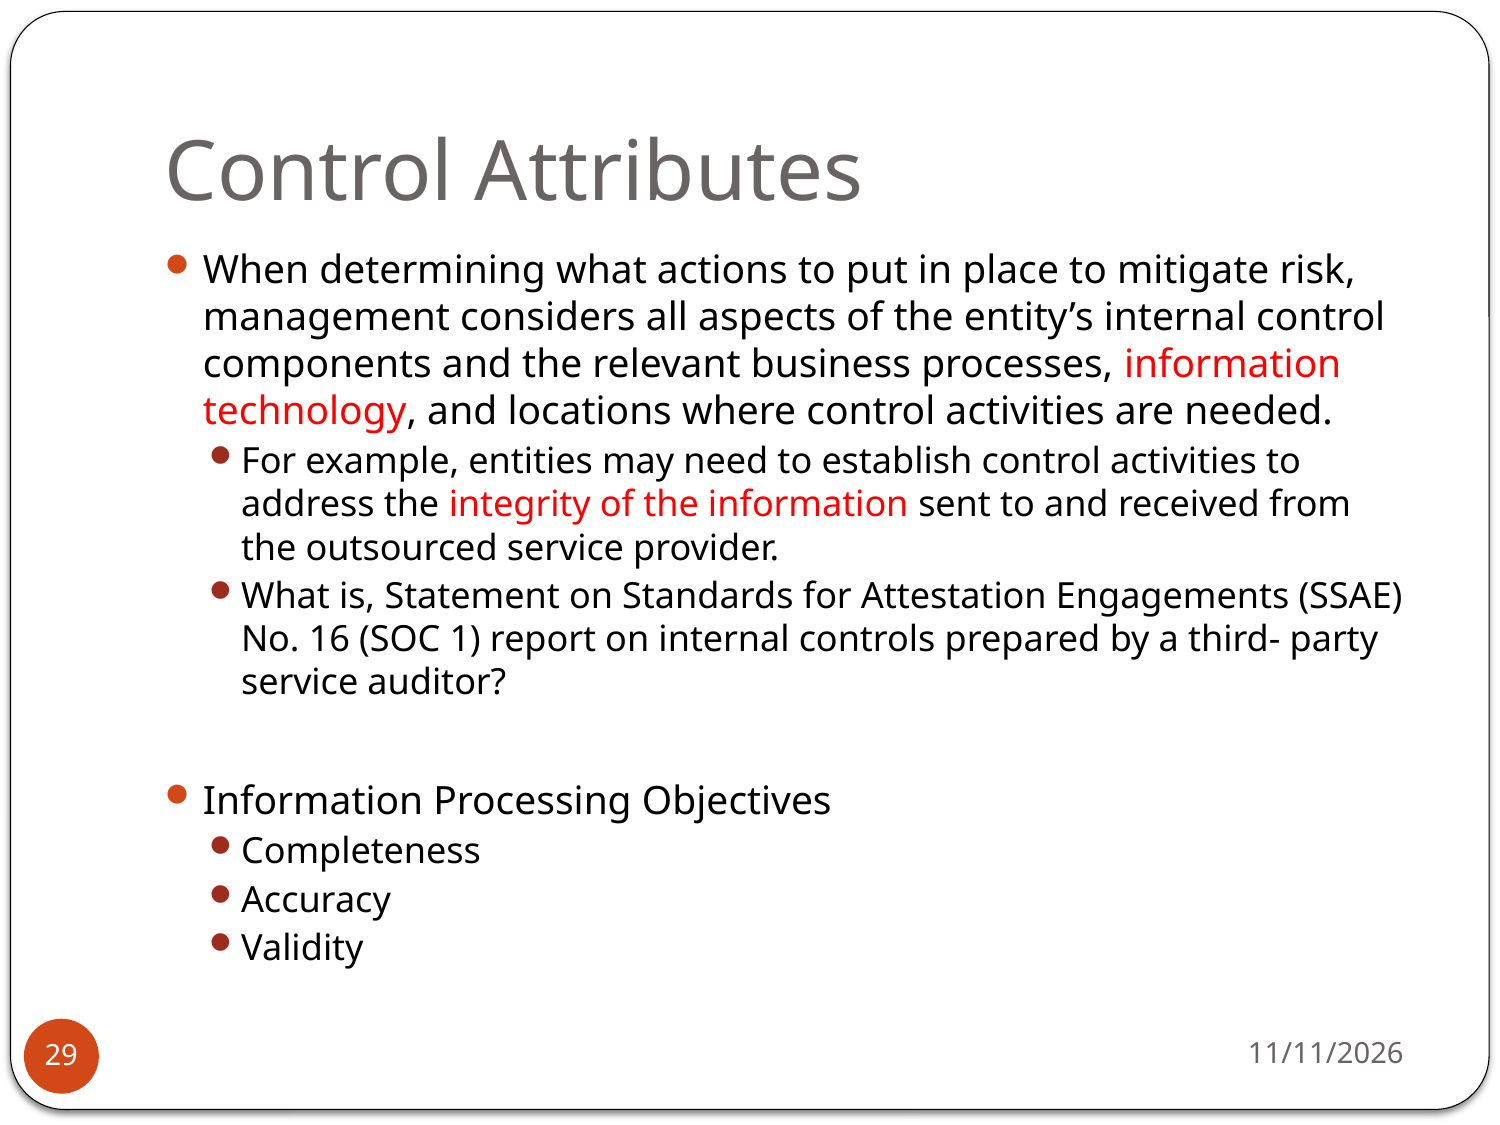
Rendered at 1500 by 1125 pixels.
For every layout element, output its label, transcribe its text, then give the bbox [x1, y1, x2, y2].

list When determining what actions to put in place to mitigate risk, management considers all aspects of the entity’s internal control components and the relevant business processes, information technology, and locations where control activities are needed. For example, entities may need to establish control activities to address the integrity of the information sent to and received from the outsourced service provider. What is, Statement on Standards for Attestation Engagements (SSAE) No. 16 (SOC 1) report on internal controls prepared by a third- party service auditor? Information Processing Objectives Completeness Accuracy Validity [150, 237, 1425, 988]
slide_number 29 [23, 1018, 99, 1094]
title Control Attributes [150, 45, 1425, 233]
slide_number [1012, 1015, 1419, 1094]
